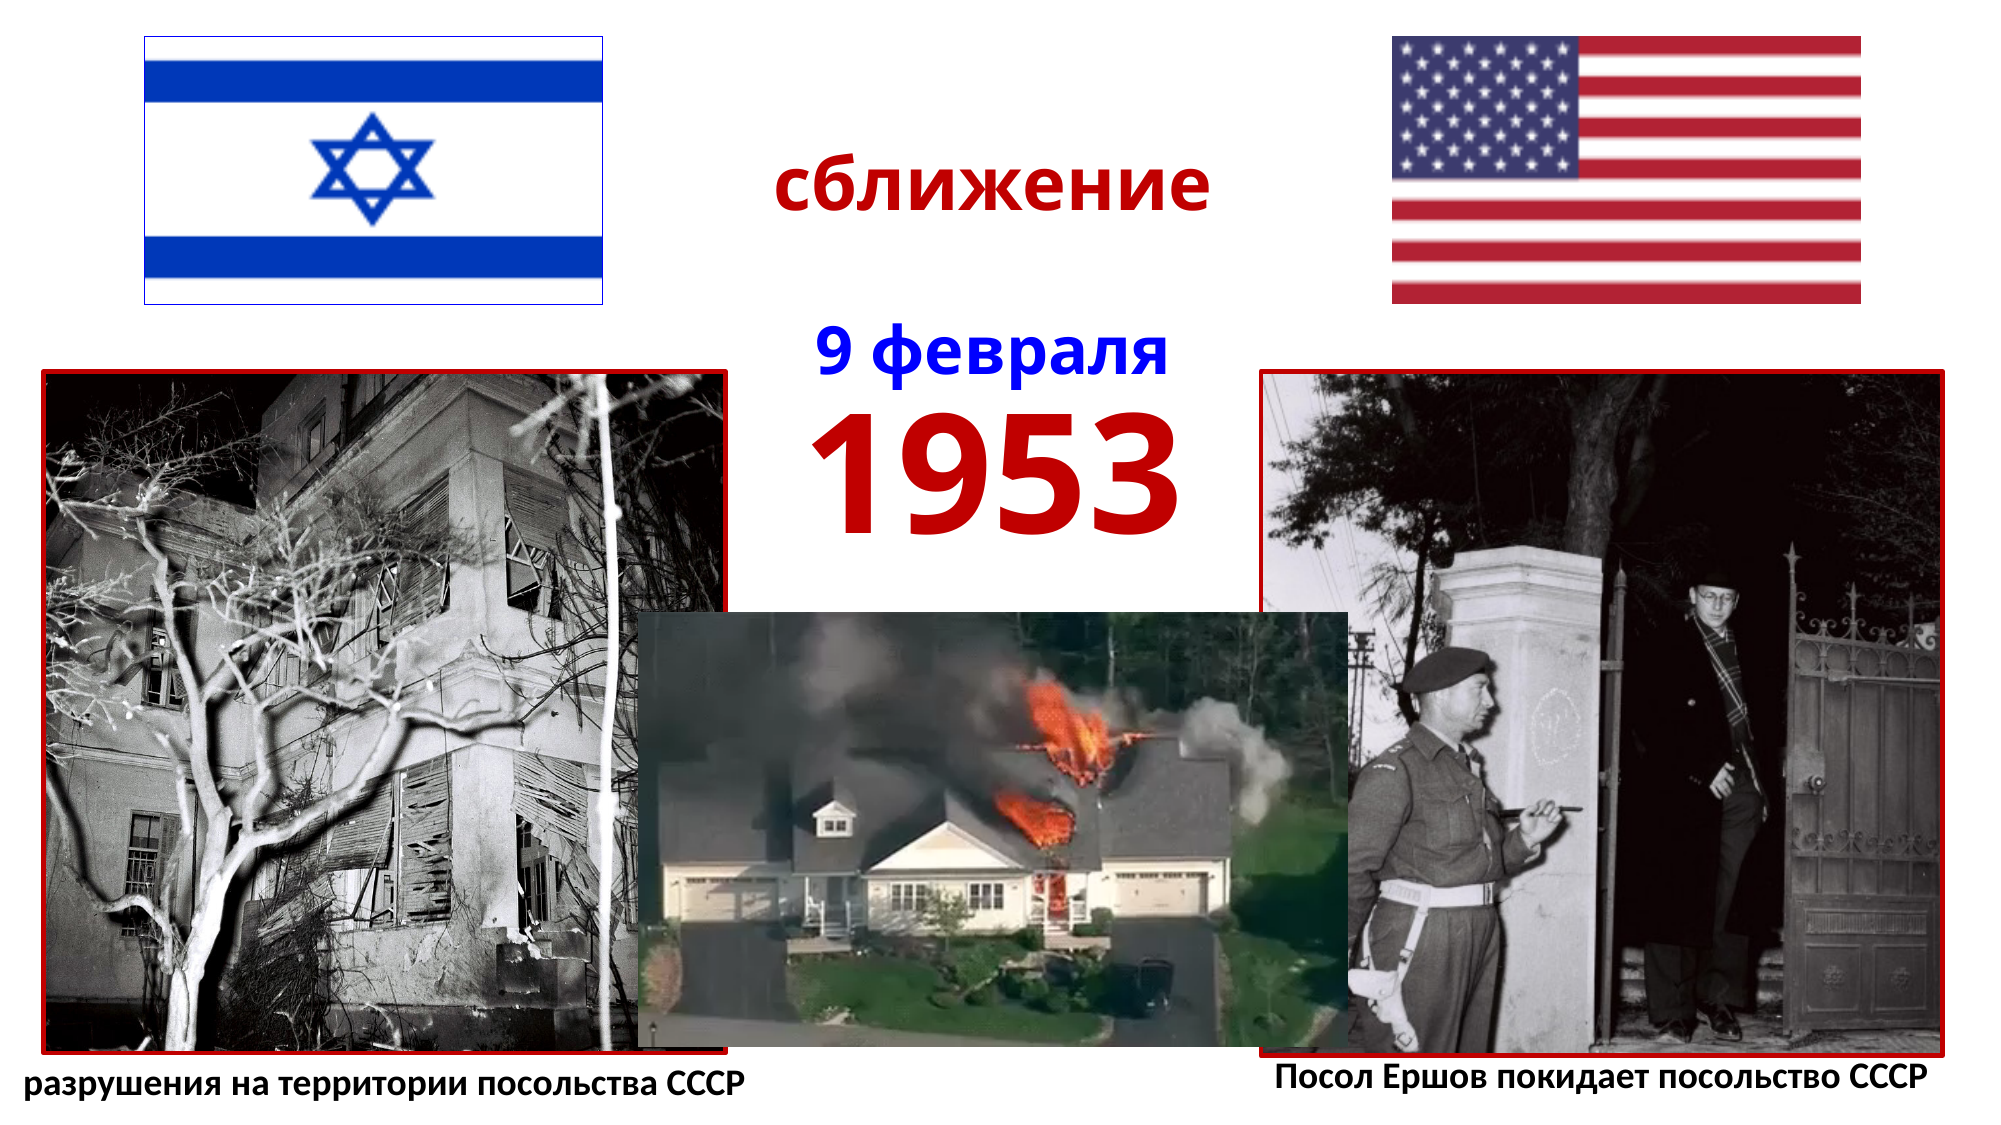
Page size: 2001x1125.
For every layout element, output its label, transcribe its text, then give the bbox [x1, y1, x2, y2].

text_box 9 февраля 1953 [683, 304, 1303, 583]
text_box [638, 612, 1349, 1048]
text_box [0, 373, 769, 1112]
title сближение [683, 138, 1303, 235]
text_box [1217, 373, 1987, 1104]
picture [1392, 36, 1861, 304]
picture [144, 36, 603, 304]
